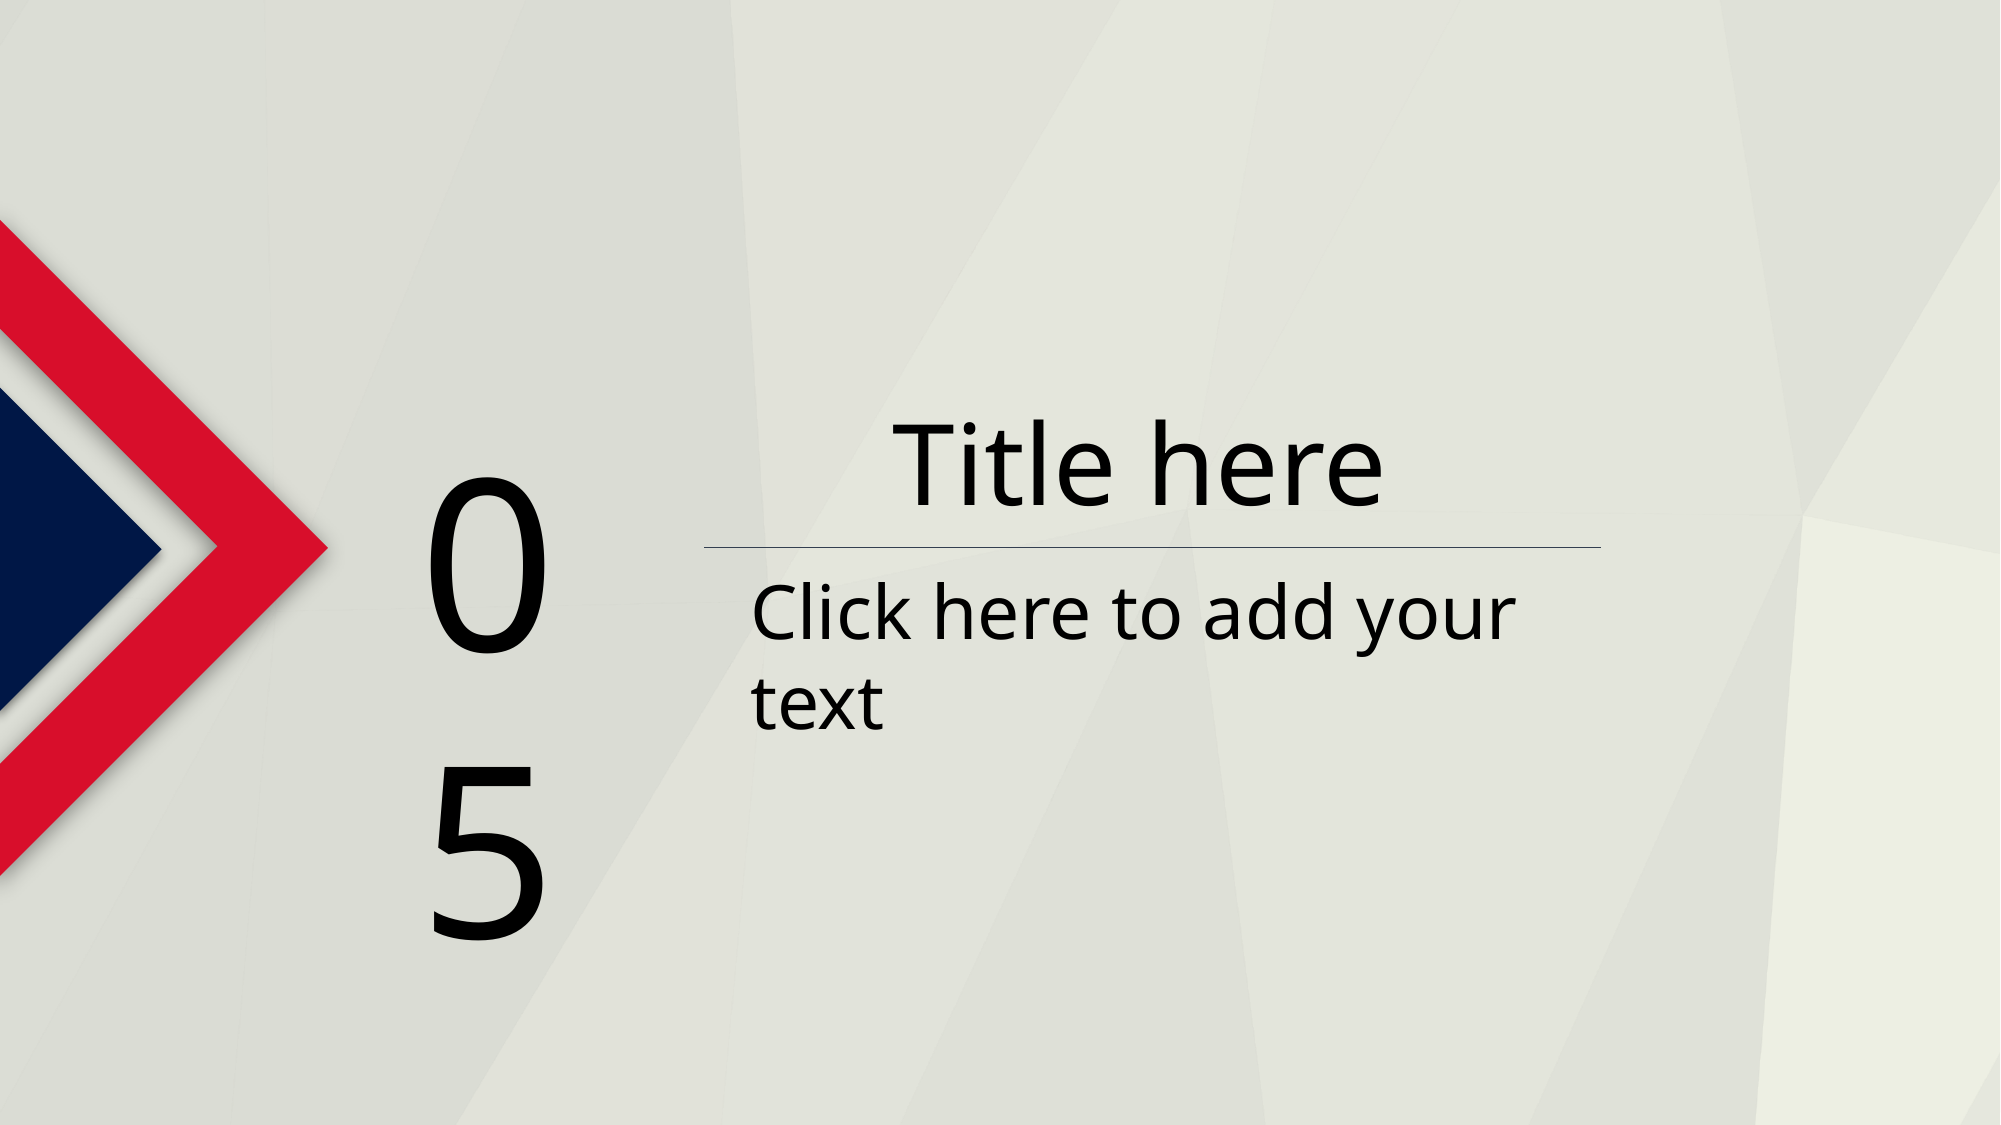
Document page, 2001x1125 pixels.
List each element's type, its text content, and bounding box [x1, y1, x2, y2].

picture [0, 0, 2001, 1125]
text_box Title here [878, 385, 1427, 536]
text_box 05 [404, 404, 705, 994]
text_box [0, 310, 230, 786]
text_box Click here to add your text [735, 557, 1635, 752]
